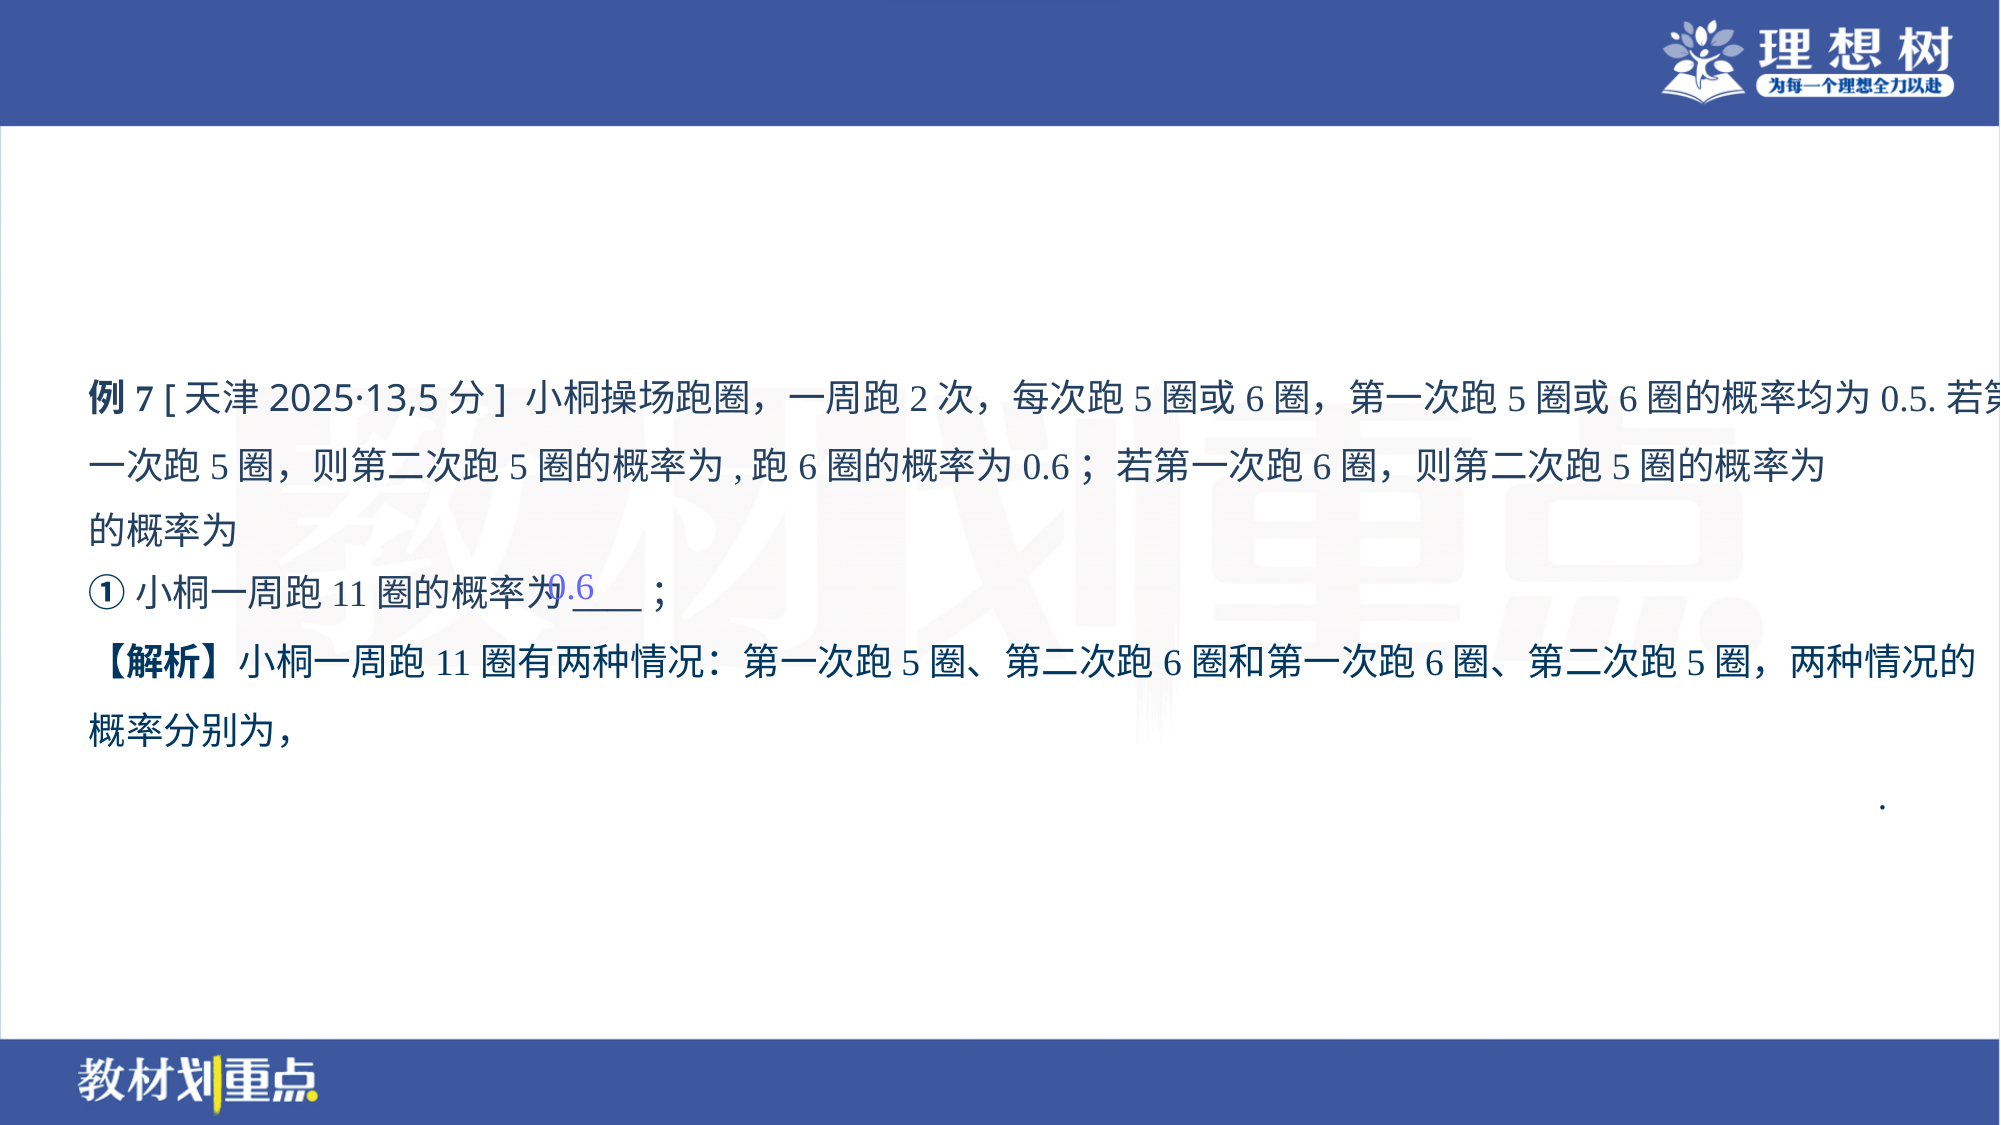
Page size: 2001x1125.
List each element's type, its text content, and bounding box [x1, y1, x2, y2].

text_box ①小桐一周跑11圈的概率为____； [88, 547, 1911, 607]
text_box 0.6 [533, 540, 609, 600]
picture [0, 0, 2000, 1125]
